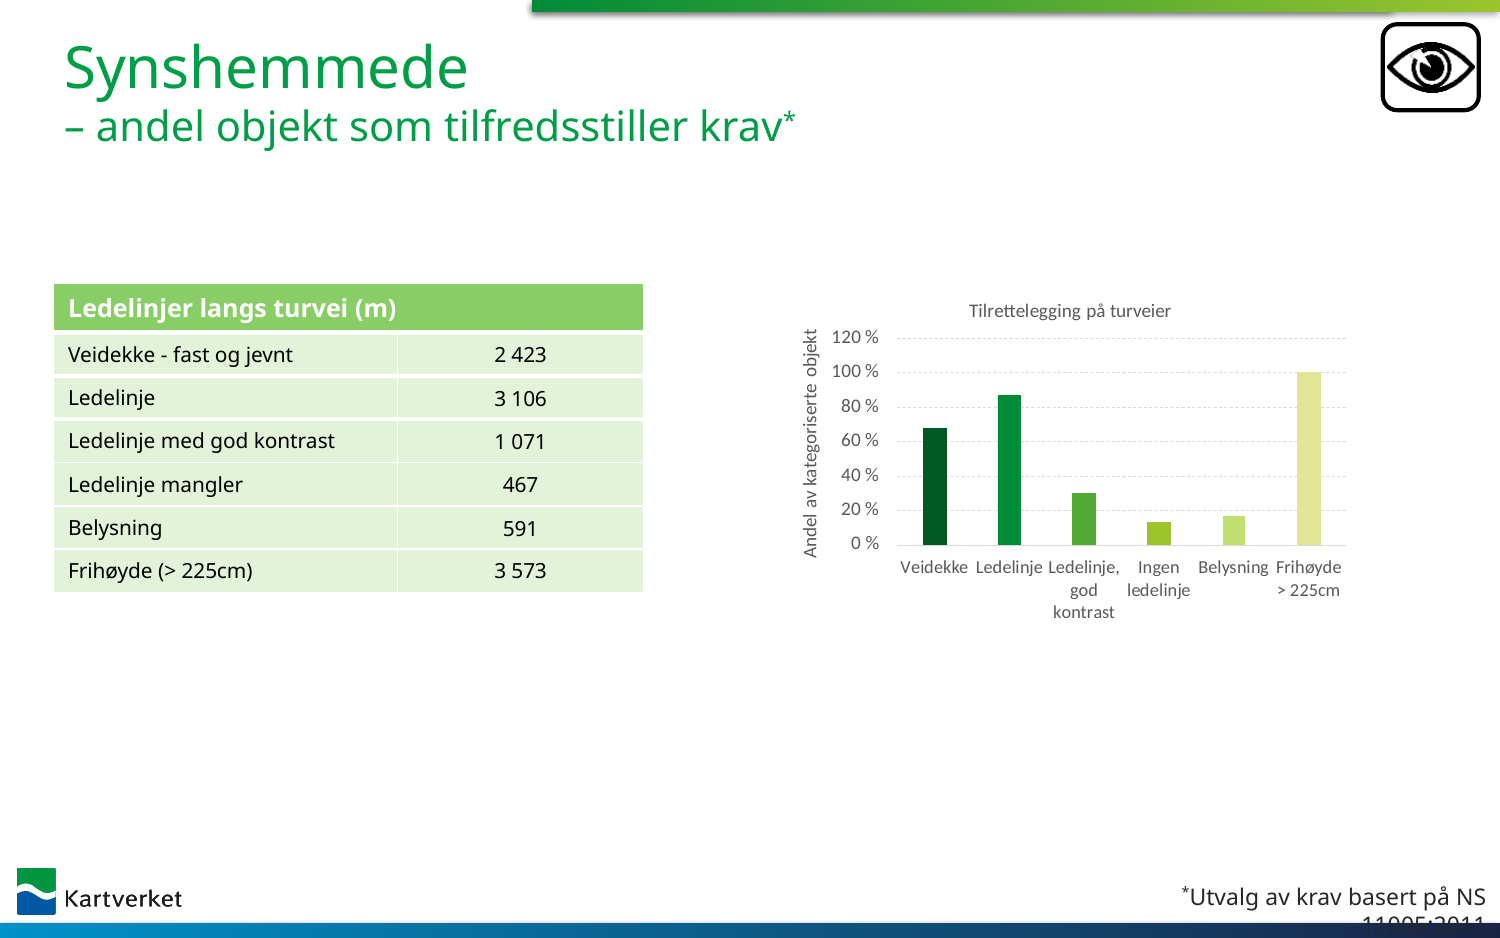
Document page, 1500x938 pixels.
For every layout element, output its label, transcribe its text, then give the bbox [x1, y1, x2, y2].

table_cell 1 071 [398, 421, 643, 462]
table_cell Veidekke - fast og jevnt [54, 335, 397, 374]
table_cell 2 423 [398, 335, 643, 374]
text_box *Utvalg av krav basert på NS 11005:2011 [1068, 873, 1500, 938]
table_cell 591 [398, 507, 643, 548]
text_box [1382, 24, 1480, 111]
picture [791, 291, 1349, 630]
table_header Ledelinjer langs turvei (m) [54, 284, 643, 330]
table_cell Ledelinje [54, 378, 397, 417]
table_cell 3 573 [398, 550, 643, 592]
table_cell Ledelinje mangler [54, 463, 397, 505]
table_cell Belysning [54, 507, 397, 548]
text_box Synshemmede – andel objekt som tilfredsstiller krav* [49, 24, 1431, 158]
table_cell 467 [398, 463, 643, 505]
table_cell 3 106 [398, 378, 643, 417]
table_cell Ledelinje med god kontrast [54, 421, 397, 462]
table_cell Frihøyde (> 225cm) [54, 550, 397, 592]
